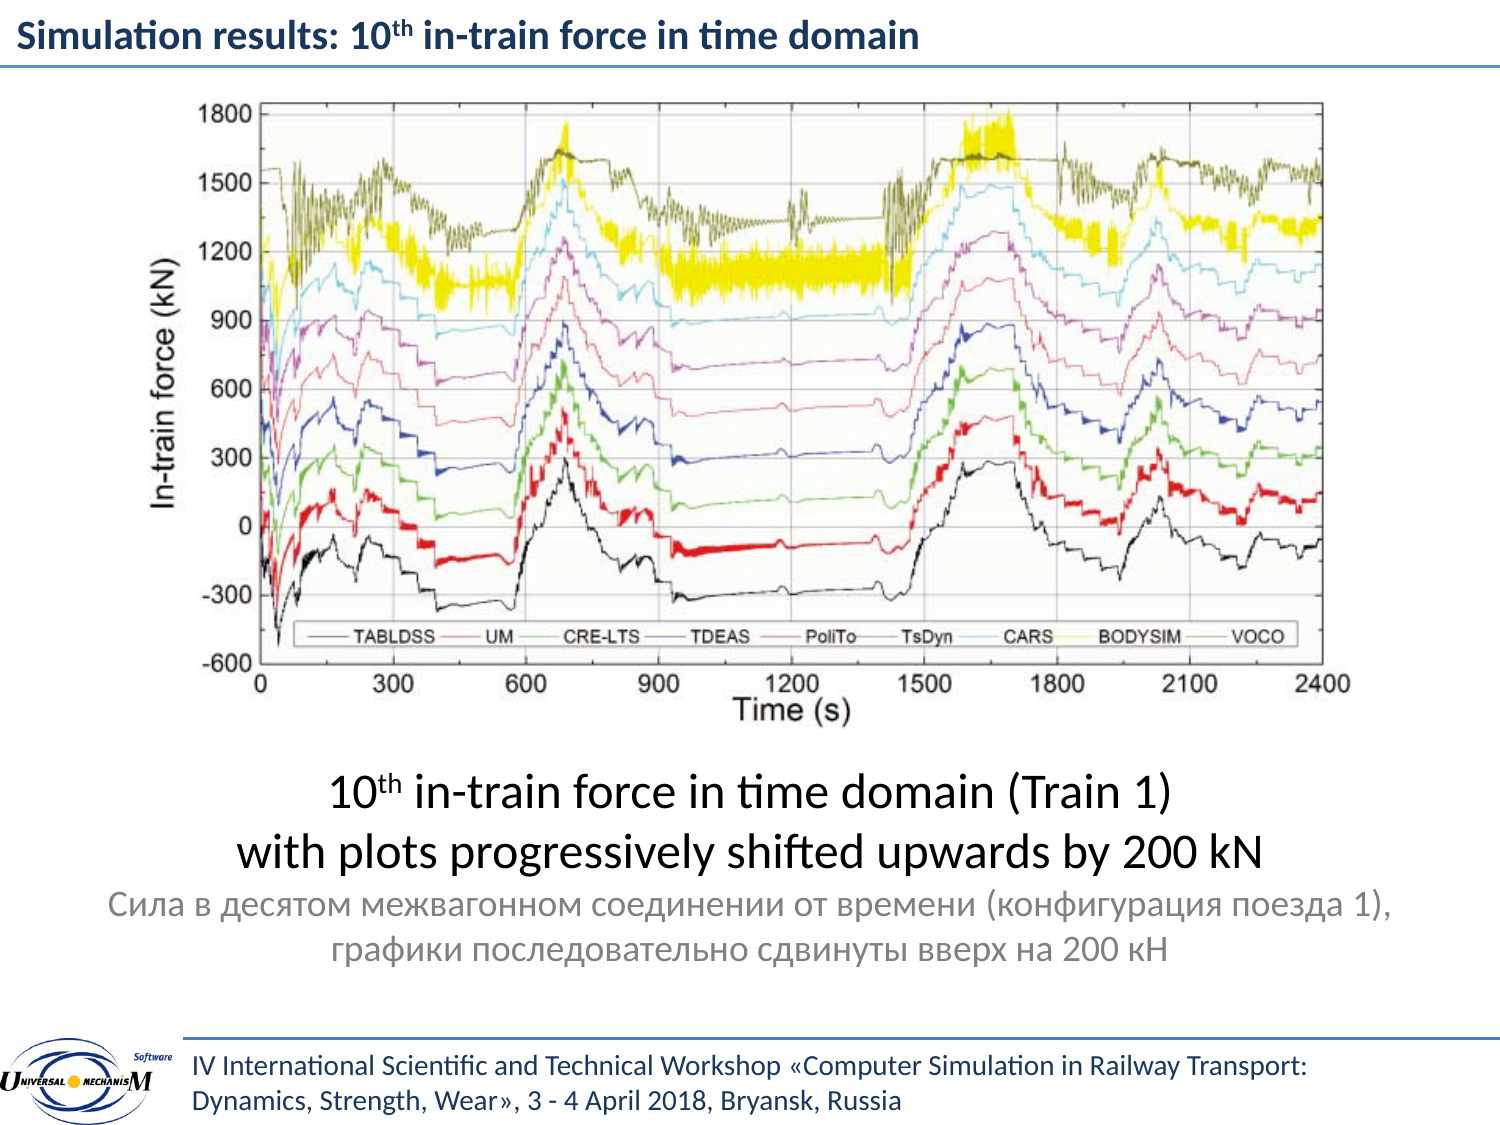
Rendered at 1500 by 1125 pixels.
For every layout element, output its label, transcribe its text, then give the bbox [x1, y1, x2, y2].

picture [148, 101, 1352, 731]
picture [0, 1038, 172, 1125]
title Simulation results: 10th in-train force in time domain [1, 0, 1500, 63]
text_box 10th in-train force in time domain (Train 1) with plots progressively shifted upwards by 200 kN Сила в десятом межвагонном соединении от времени (конфигурация поезда 1), графики последовательно сдвинуты вверх на 200 кН [35, 751, 1465, 977]
